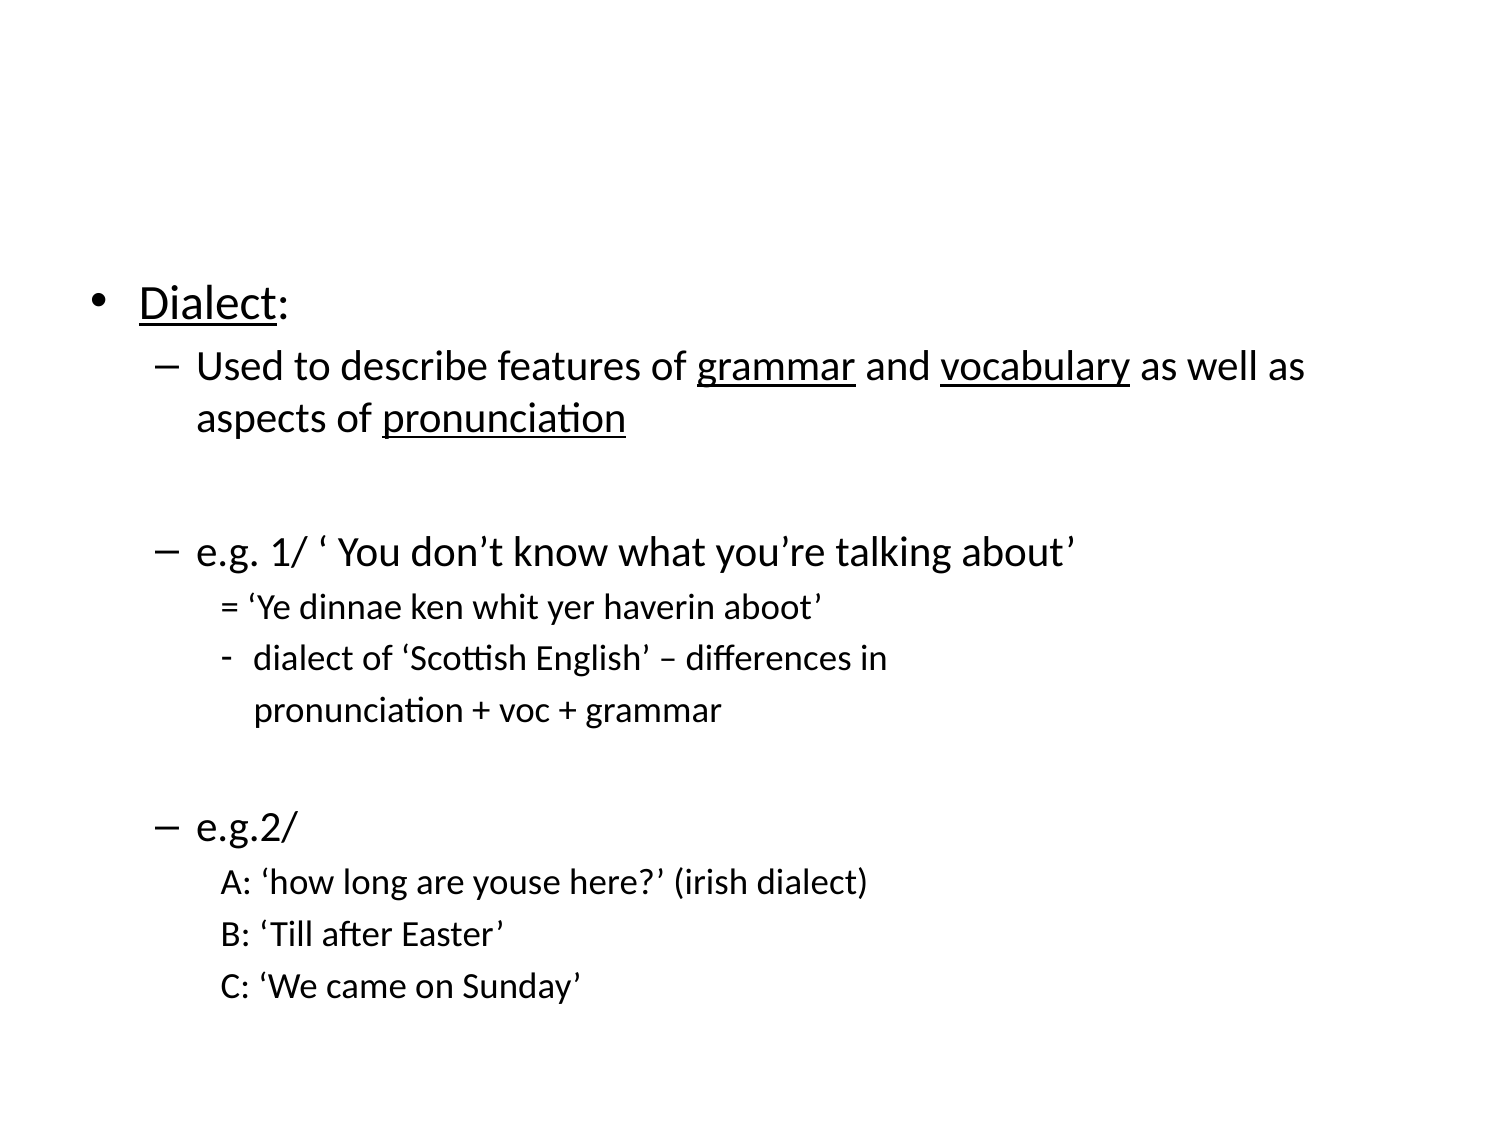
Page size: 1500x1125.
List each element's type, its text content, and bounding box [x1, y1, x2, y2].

list Dialect: Used to describe features of grammar and vocabulary as well as aspects of pronunciation e.g. 1/ ‘ You don’t know what you’re talking about’ = ‘Ye dinnae ken whit yer haverin aboot’ dialect of ‘Scottish English’ – differences in pronunciation + voc + grammar e.g.2/ A: ‘how long are youse here?’ (irish dialect) B: ‘Till after Easter’ C: ‘We came on Sunday’ [75, 262, 1425, 1075]
